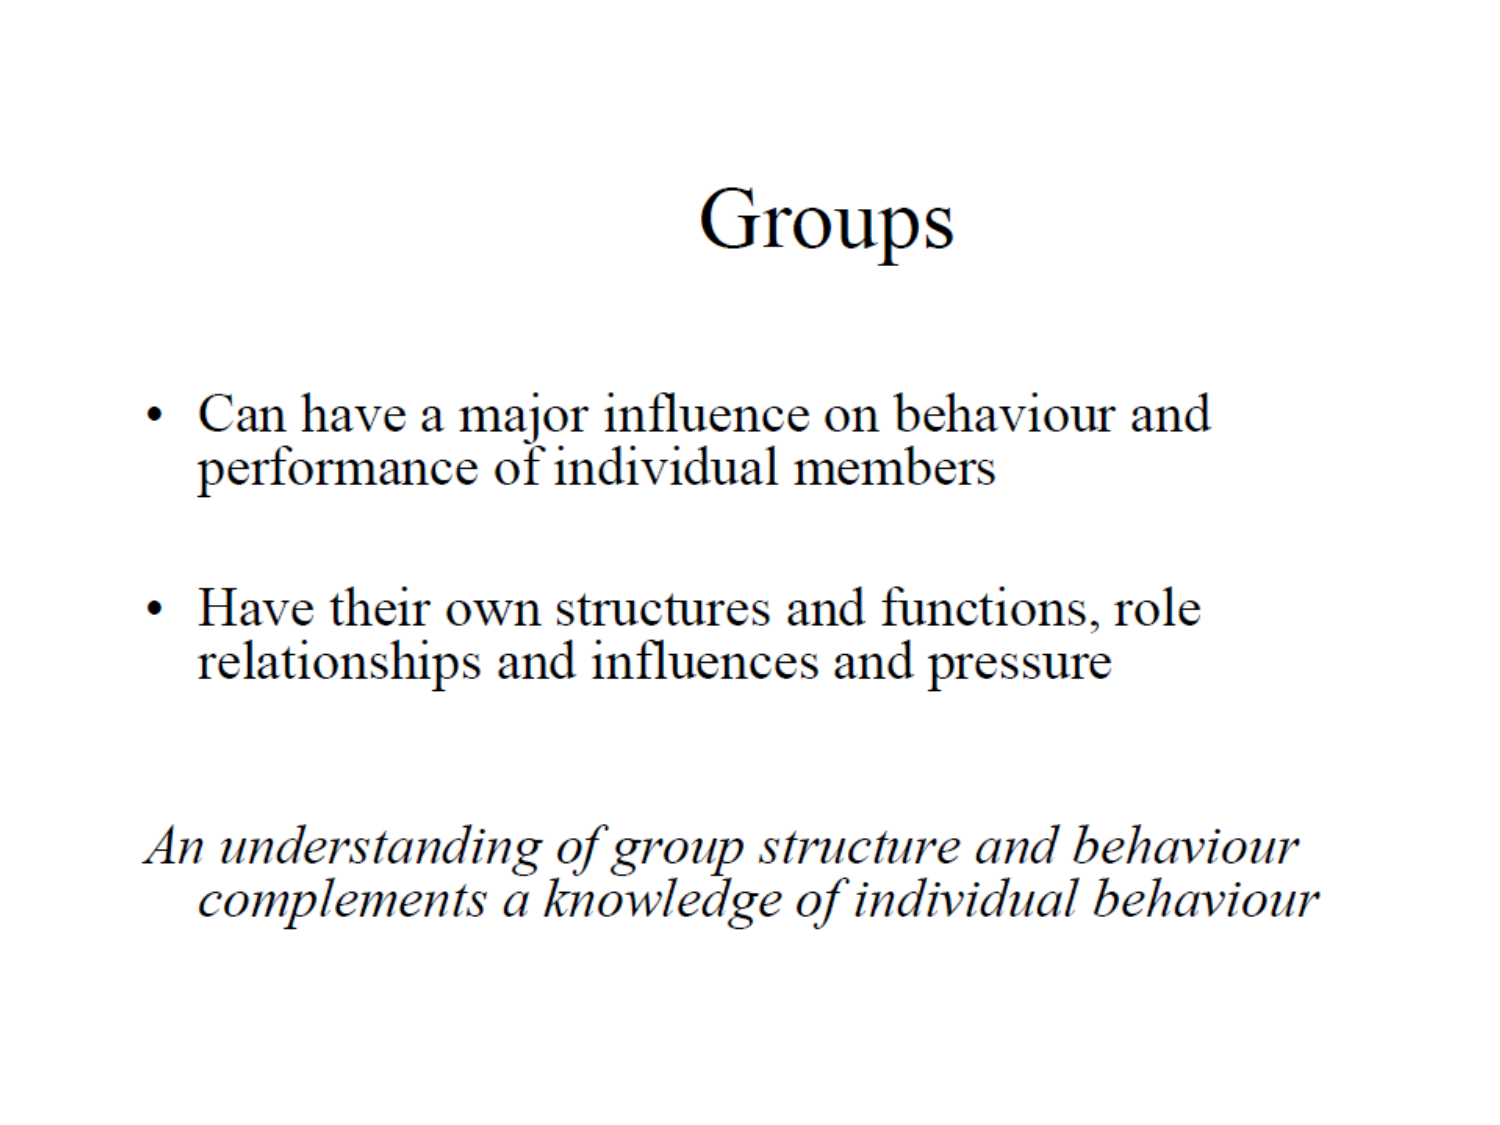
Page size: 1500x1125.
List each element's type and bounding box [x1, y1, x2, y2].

picture [104, 158, 1396, 967]
